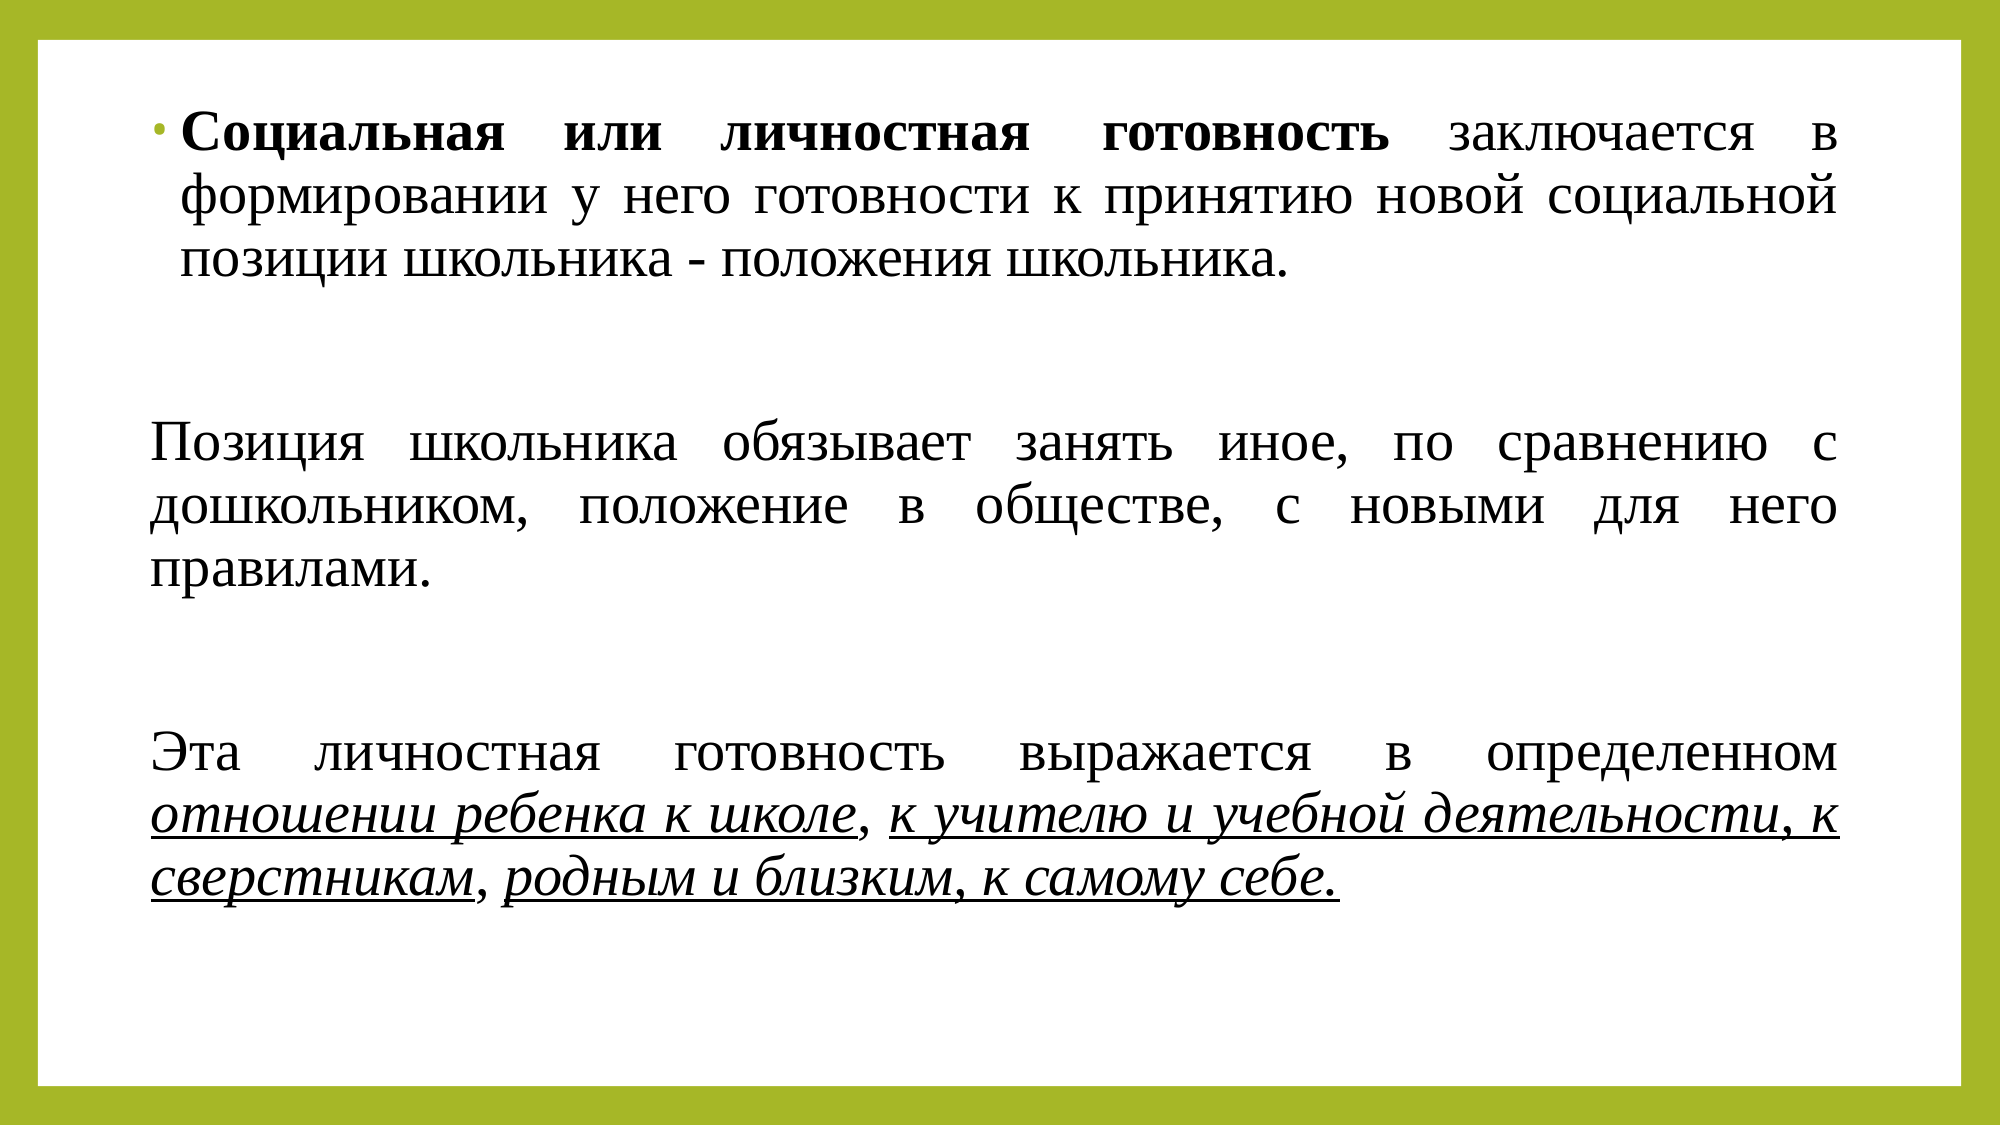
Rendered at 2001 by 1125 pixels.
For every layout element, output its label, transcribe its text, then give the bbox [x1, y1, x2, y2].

list Социальная или личностная готовность заключается в формировании у него готовности к принятию новой социальной позиции школьника - положения школьника. Позиция школьника обязывает занять иное, по сравнению с дошкольником, положение в обществе, с новыми для него правилами. Эта личностная готовность выражается в определенном отношении ребенка к школе, к учителю и учебной деятельности, к сверстникам, родным и близким, к самому себе. [128, 92, 1855, 991]
